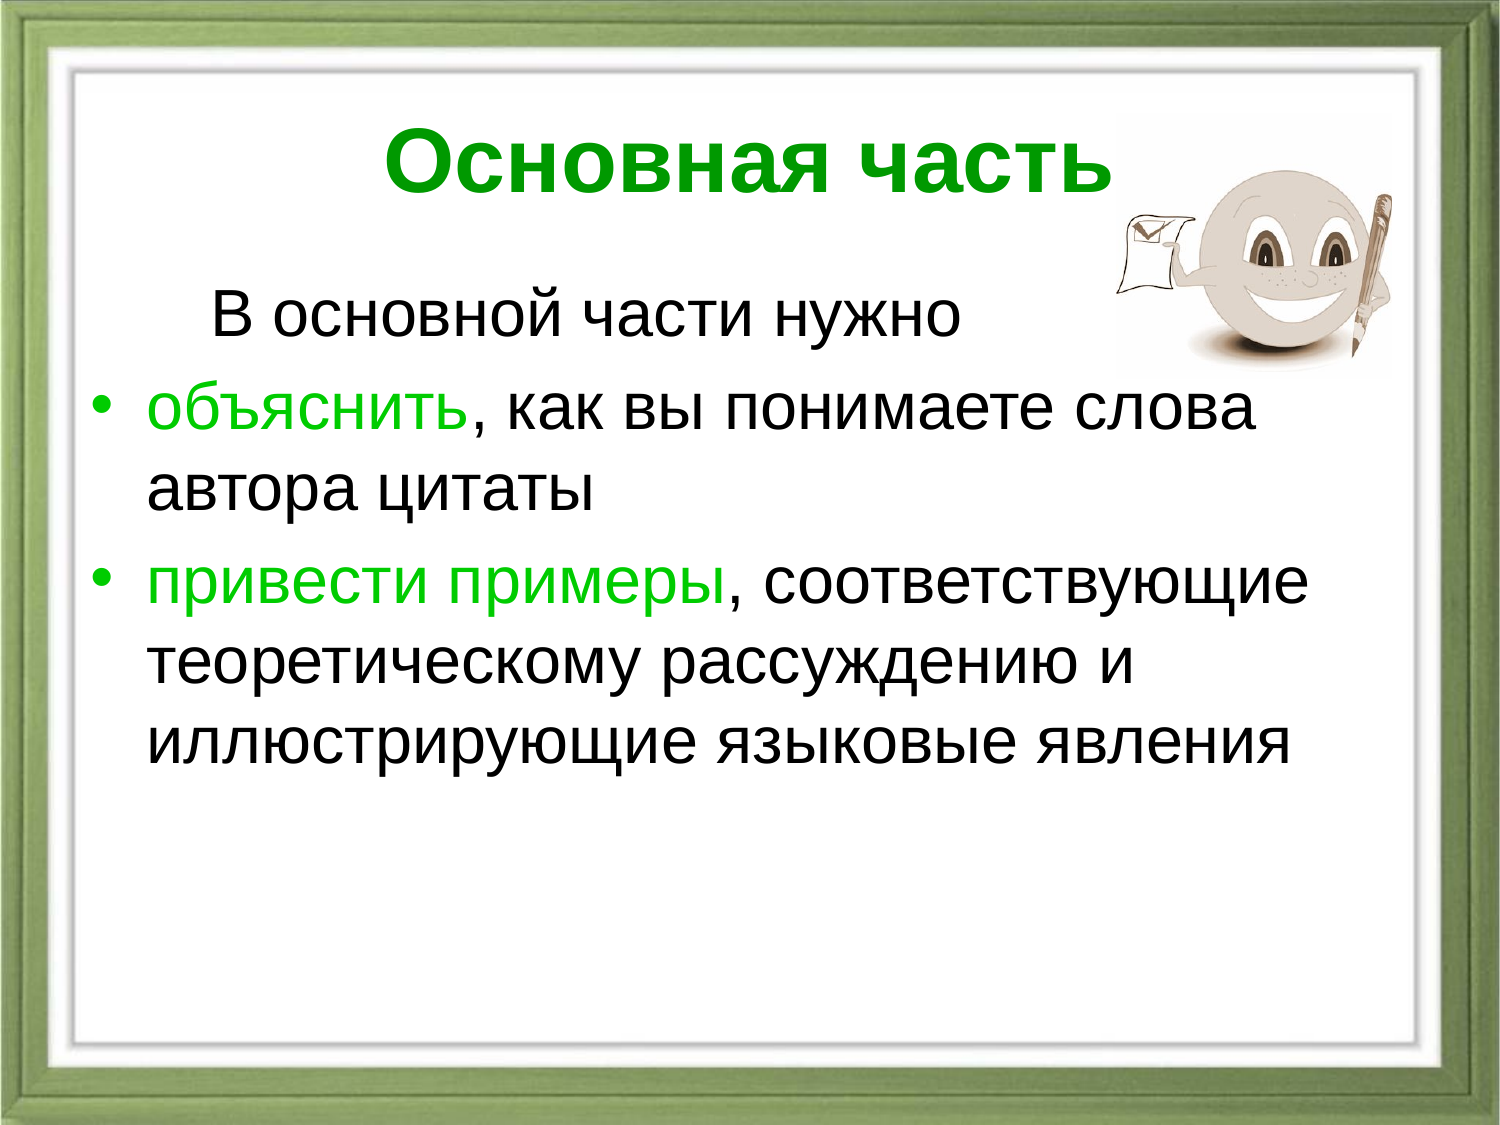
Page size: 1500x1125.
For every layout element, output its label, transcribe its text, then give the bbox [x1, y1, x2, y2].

list В основной части нужно объяснить, как вы понимаете слова автора цитаты привести примеры, соответствующие теоретическому рассуждению и иллюстрирующие языковые явления [74, 262, 1426, 1006]
picture [0, 0, 1500, 1125]
title Основная часть [74, 77, 1426, 233]
